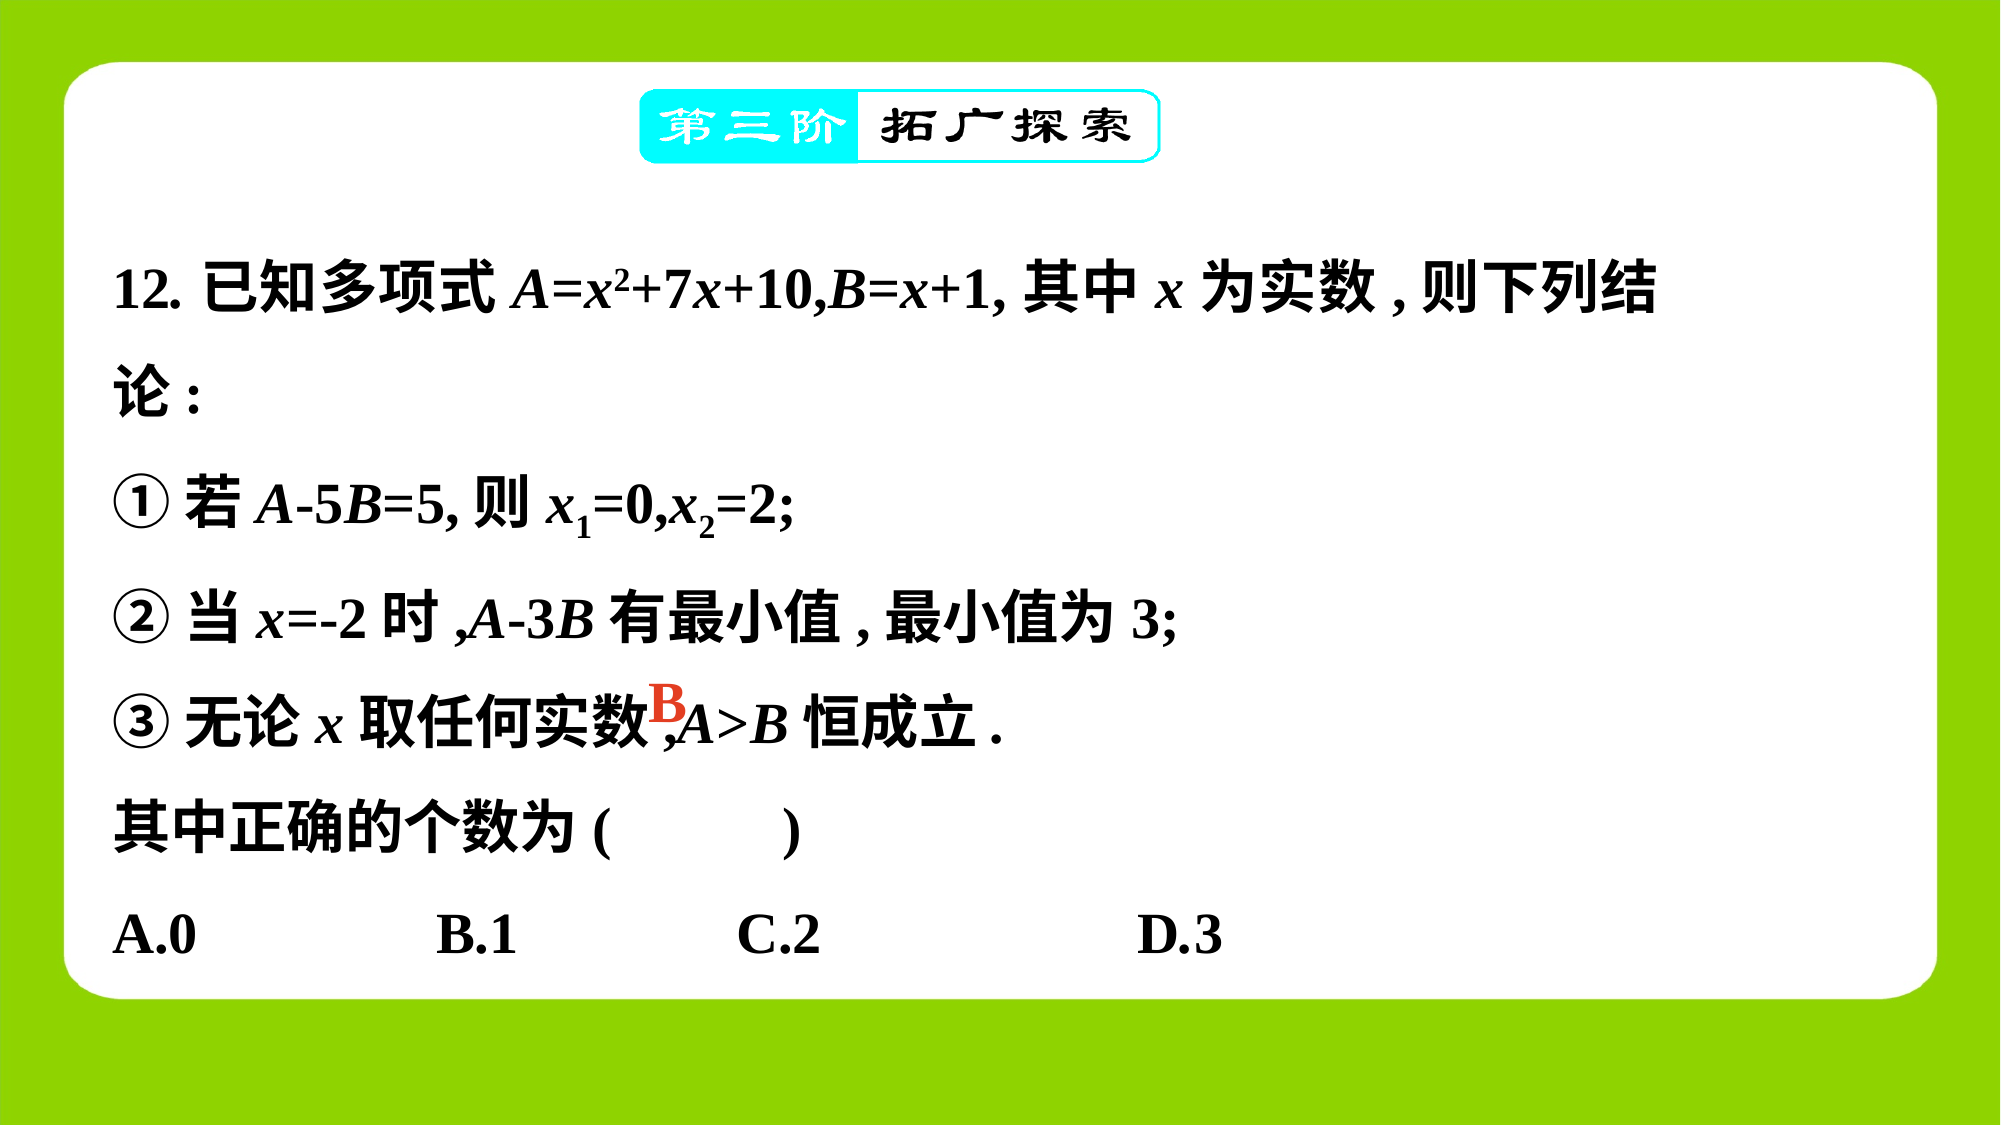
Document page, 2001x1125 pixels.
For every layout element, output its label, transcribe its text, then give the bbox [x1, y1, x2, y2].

text_box 12.已知多项式A=x2+7x+10,B=x+1,其中x为实数,则下列结论: ①若A-5B=5,则x1=0,x2=2; ②当x=-2时,A-3B有最小值,最小值为3; ③无论x取任何实数,A>B恒成立. 其中正确的个数为( ) A.0 B.1 C.2 D.3 [97, 208, 1674, 972]
picture [0, 0, 2001, 1125]
text_box B [633, 656, 705, 742]
